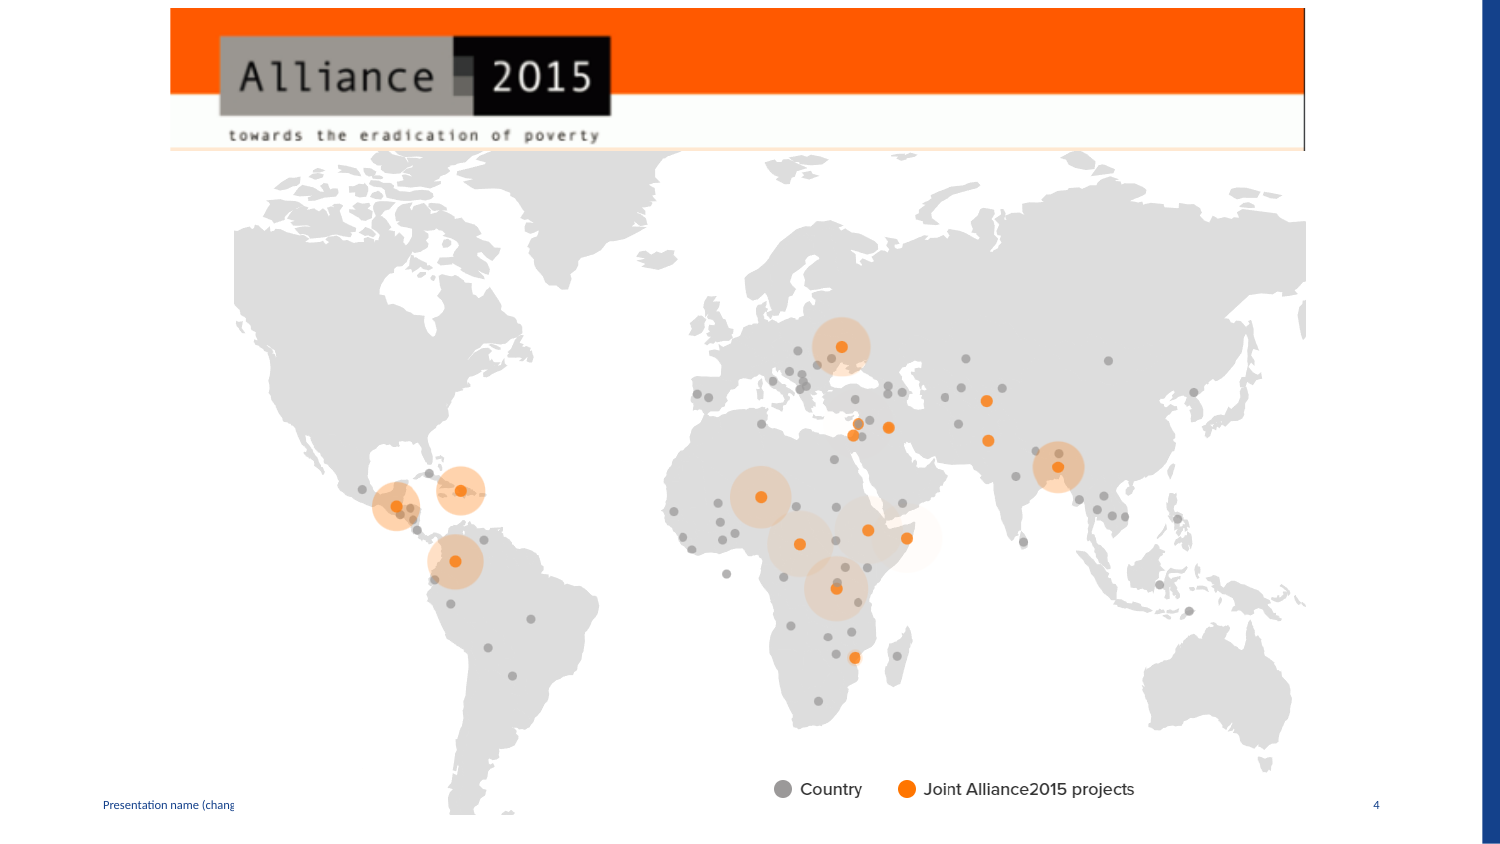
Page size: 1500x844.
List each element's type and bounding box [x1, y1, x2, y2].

picture [170, 8, 1306, 815]
